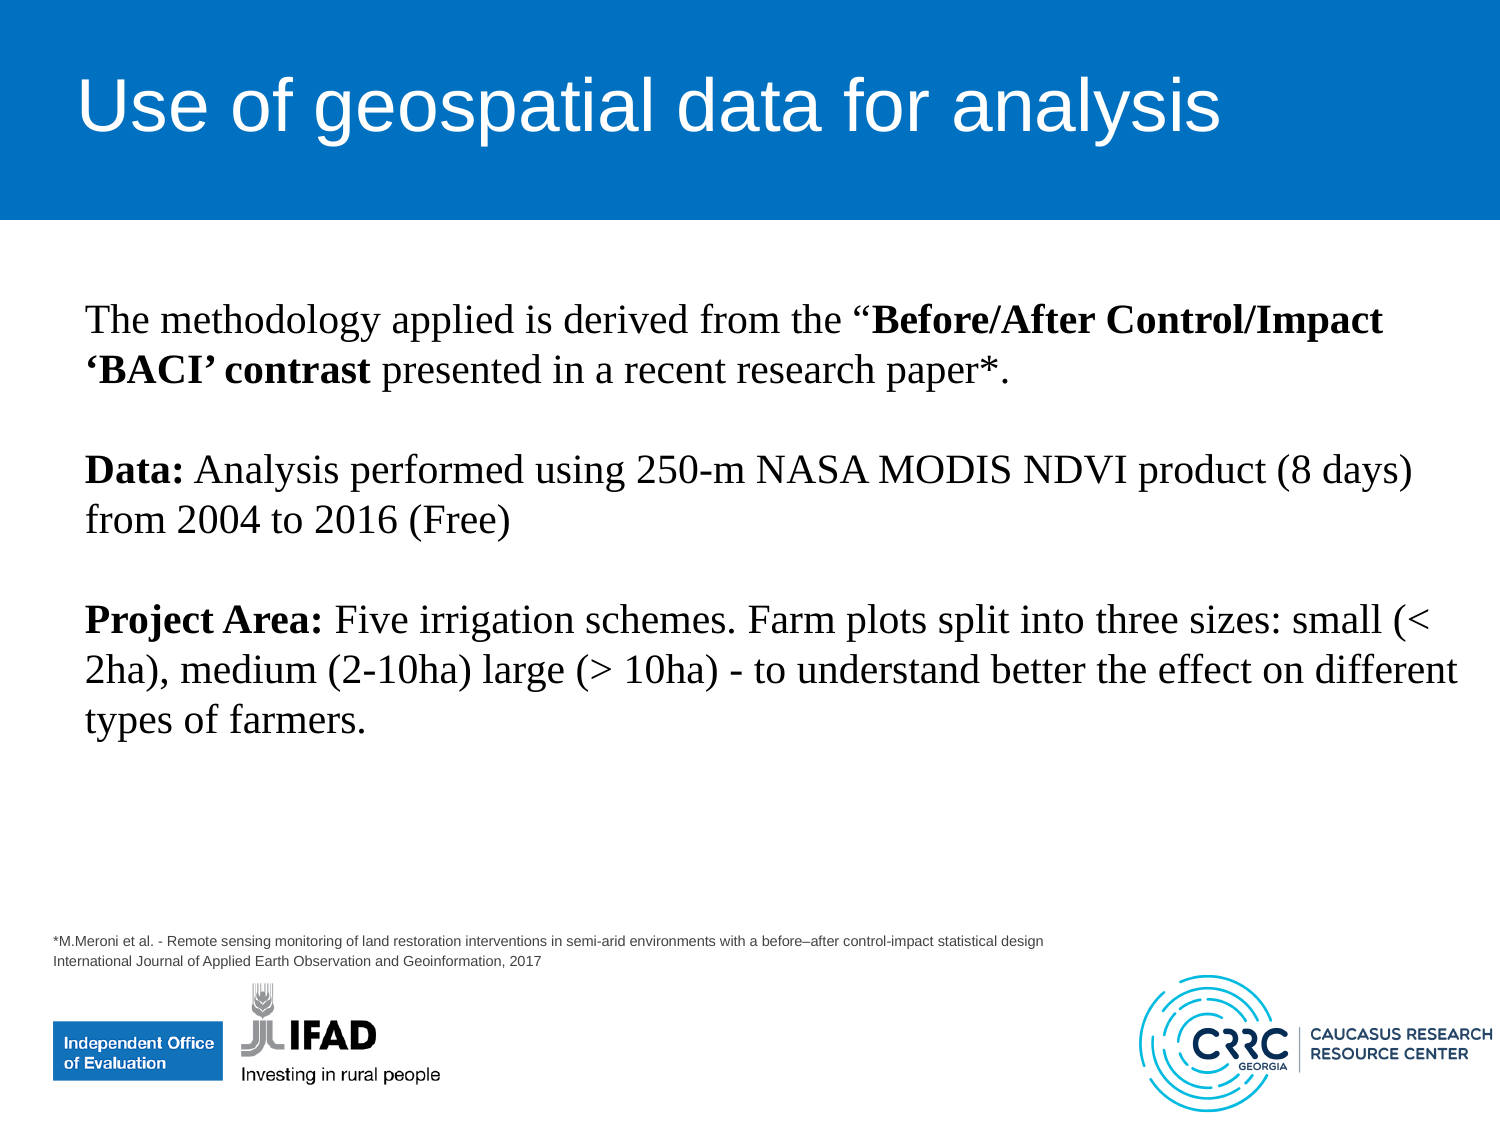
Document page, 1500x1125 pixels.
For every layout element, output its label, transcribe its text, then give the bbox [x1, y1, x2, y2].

picture [1125, 962, 1500, 1125]
list The methodology applied is derived from the “Before/After Control/Impact ‘BACI’ contrast presented in a recent research paper*. Data: Analysis performed using 250-m NASA MODIS NDVI product (8 days) from 2004 to 2016 (Free) Project Area: Five irrigation schemes. Farm plots split into three sizes: small (< 2ha), medium (2-10ha) large (> 10ha) - to understand better the effect on different types of farmers. *M.Meroni et al. - Remote sensing monitoring of land restoration interventions in semi-arid environments with a before–after control-impact statistical design International Journal of Applied Earth Observation and Geoinformation, 2017 [53, 242, 1463, 973]
picture [53, 980, 443, 1089]
list Use of geospatial data for analysis [76, 30, 1412, 173]
